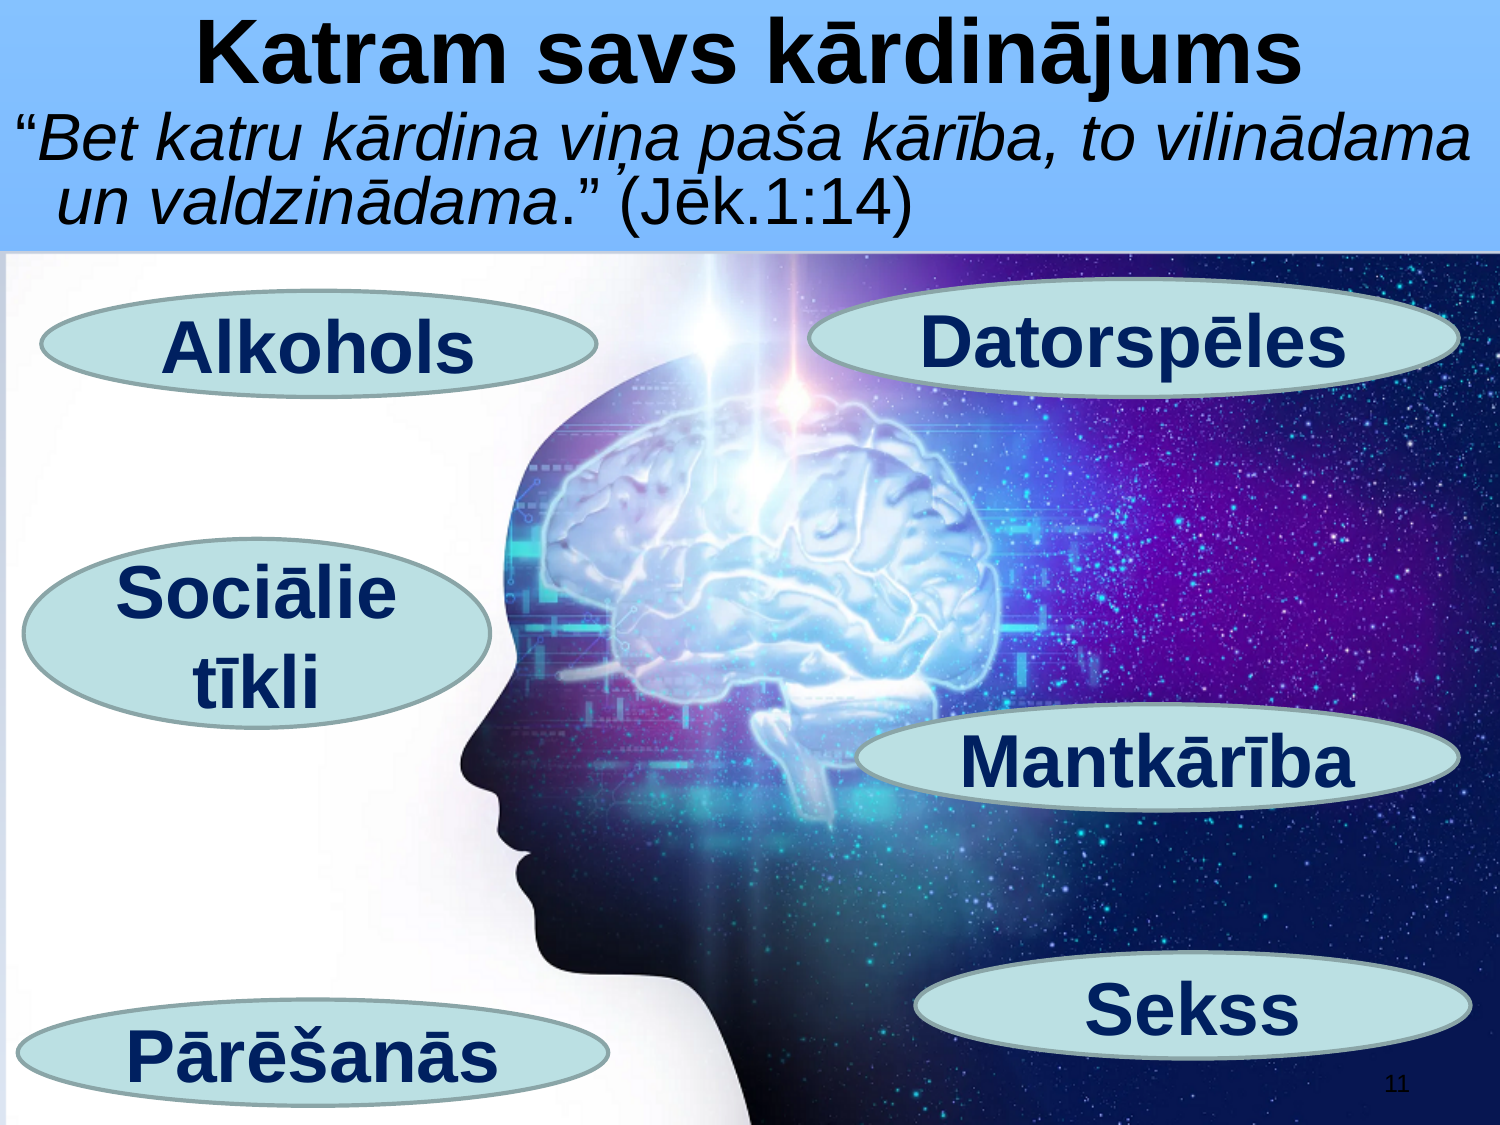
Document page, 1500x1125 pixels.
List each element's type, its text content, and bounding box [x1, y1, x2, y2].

title Katram savs kārdinājums [0, 23, 1500, 91]
picture [0, 251, 1500, 1125]
list “Bet katru kārdina viņa paša kārība, to vilinādama un valdzinādama.” (Jēk.1:14) [0, 101, 1500, 251]
